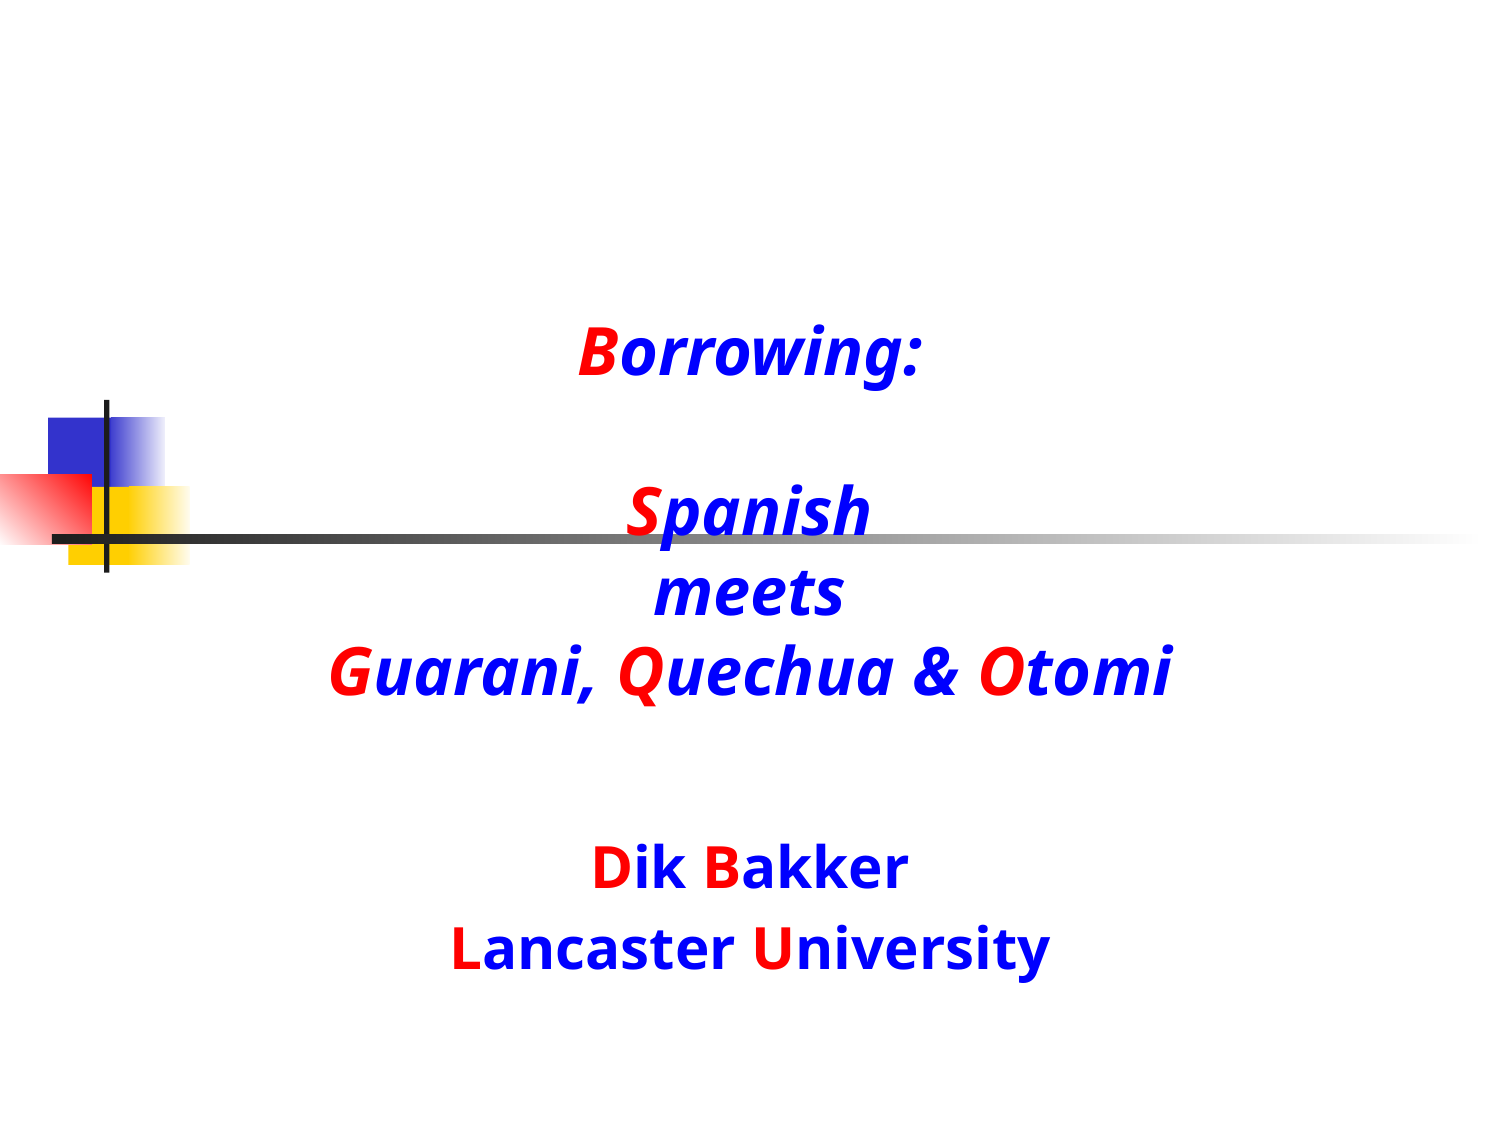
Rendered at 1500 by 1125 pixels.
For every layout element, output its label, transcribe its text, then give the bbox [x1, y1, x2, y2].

subtitle Dik Bakker Lancaster University [253, 822, 1247, 1048]
title Borrowing: Spanish meets Guarani, Quechua & Otomi [112, 674, 1388, 917]
